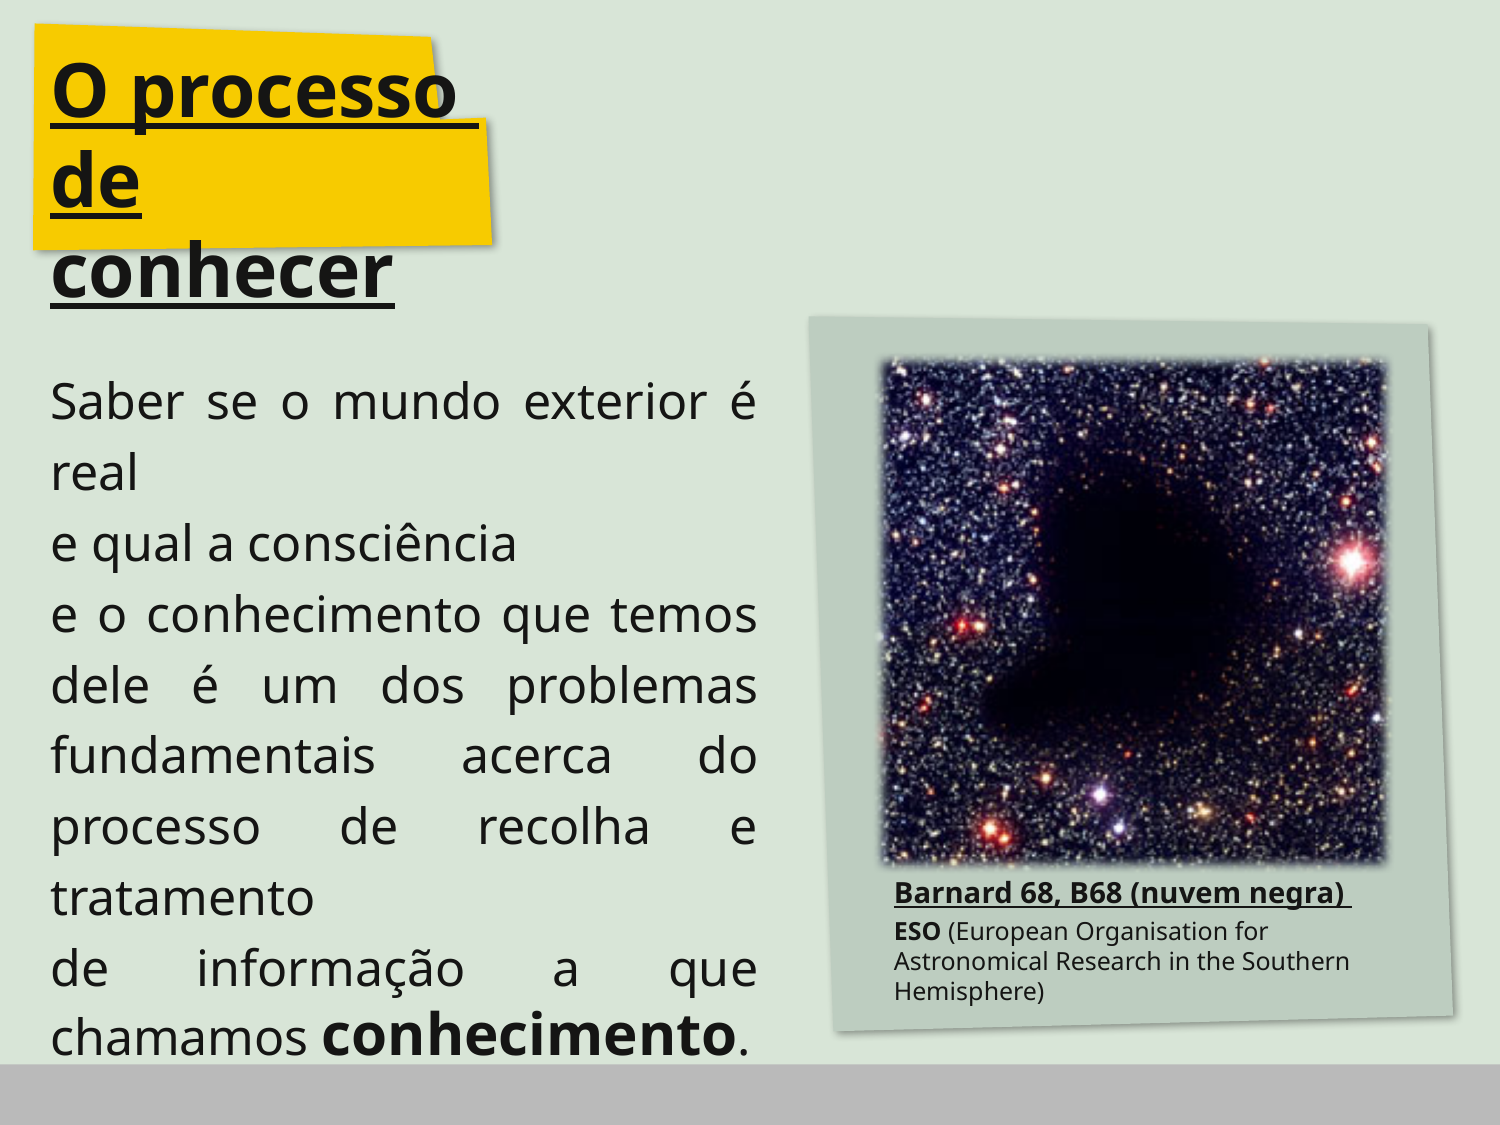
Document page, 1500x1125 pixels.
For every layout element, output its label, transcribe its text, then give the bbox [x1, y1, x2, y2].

text_box [804, 311, 1458, 1036]
text_box [0, 1064, 1500, 1125]
list Barnard 68, B68 (nuvem negra) ESO (European Organisation for Astronomical Research in the Southern Hemisphere) [878, 867, 1418, 985]
list Saber se o mundo exterior é real e qual a consciência e o conhecimento que temos dele é um dos problemas fundamentais acerca do processo de recolha e tratamento de informação a que chamamos conhecimento. [35, 351, 774, 939]
picture [872, 351, 1395, 874]
text_box [28, 18, 497, 255]
list O processo de conhecer [35, 35, 516, 232]
